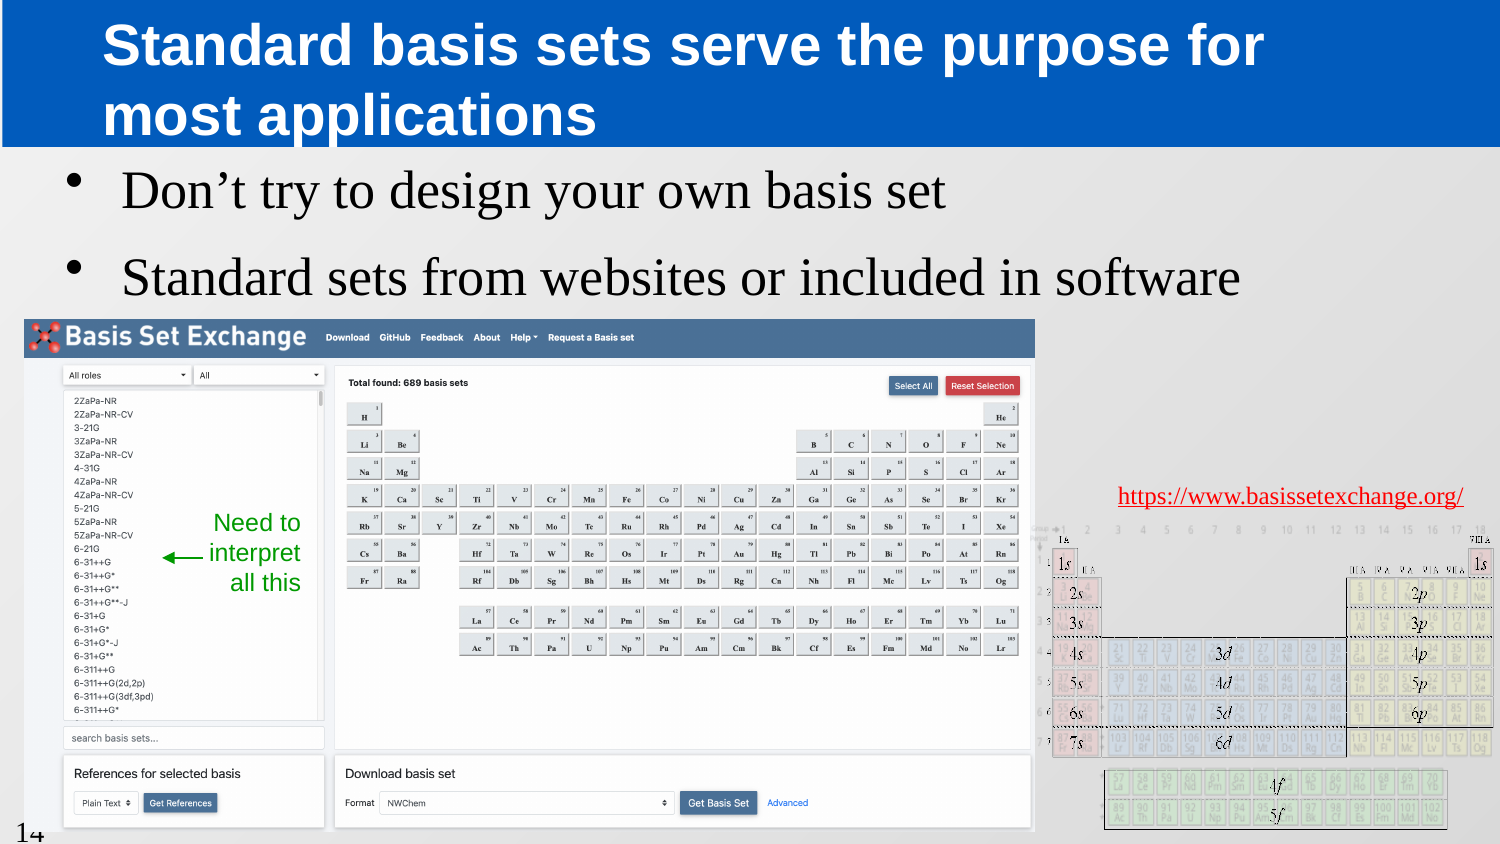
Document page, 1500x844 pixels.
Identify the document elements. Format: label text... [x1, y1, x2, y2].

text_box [999, 517, 1495, 832]
text_box https://www.basissetexchange.org/ [1038, 471, 1500, 517]
list Don’t try to design your own basis set Standard sets from websites or included in software [49, 146, 1488, 471]
slide_number 14 [0, 806, 101, 844]
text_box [24, 319, 1035, 832]
title Standard basis sets serve the purpose for most applications [87, 0, 1363, 146]
